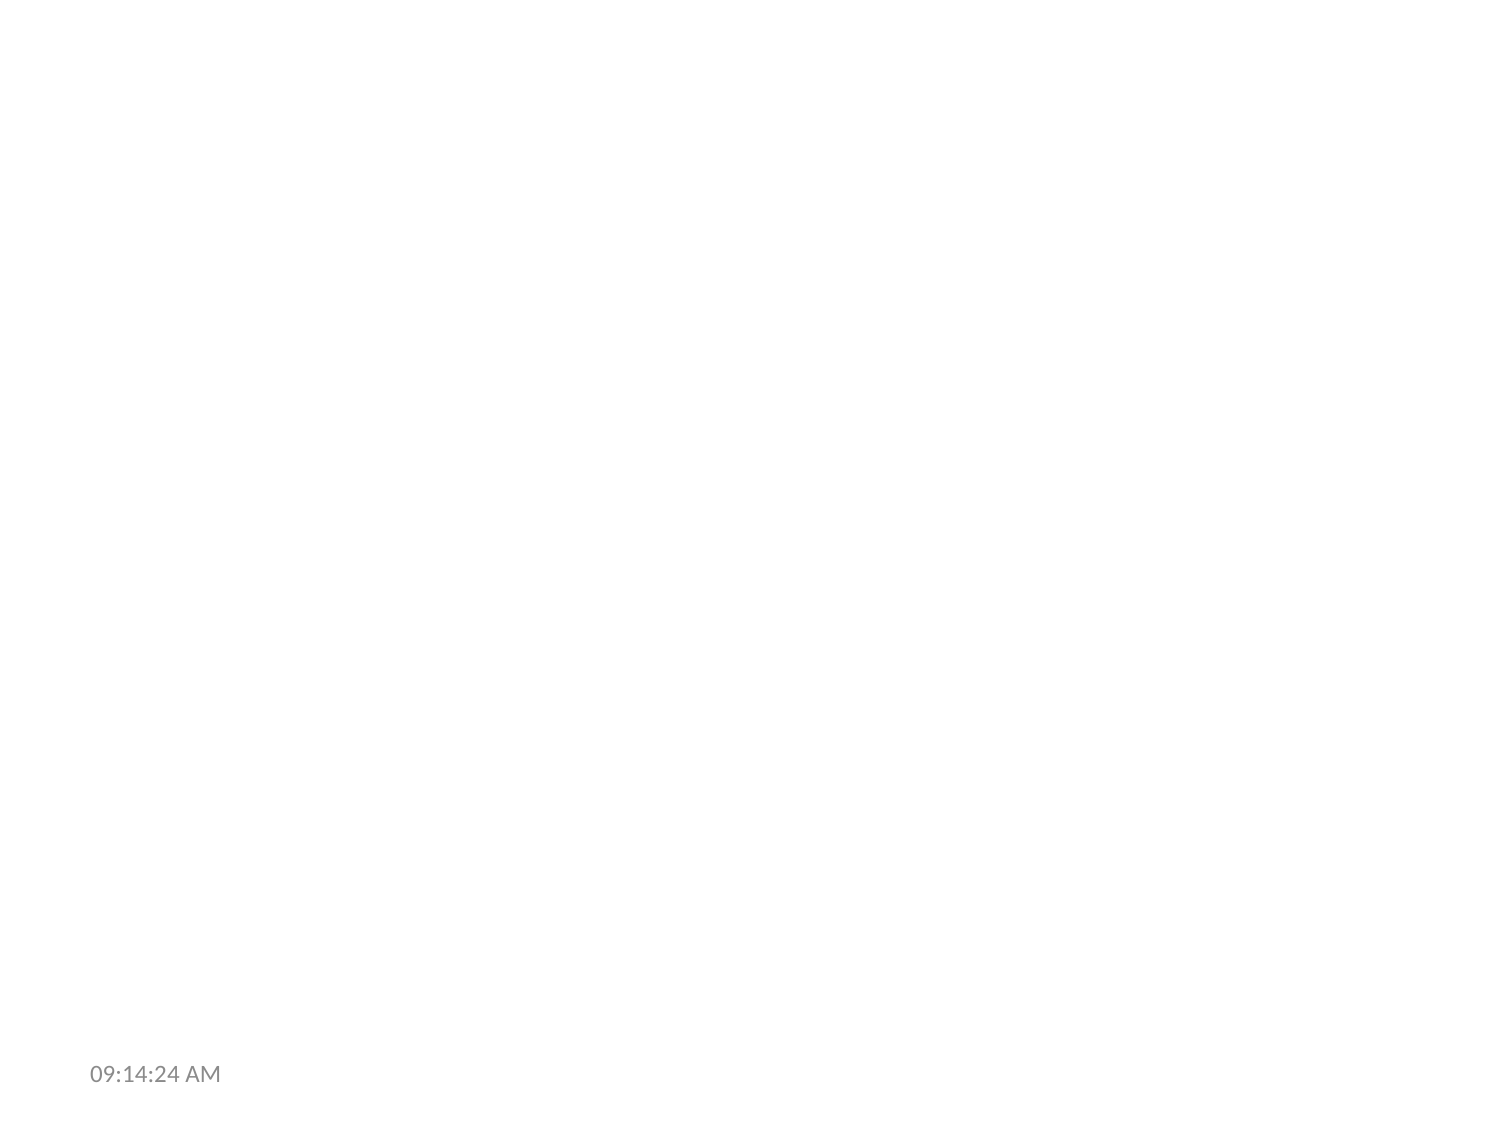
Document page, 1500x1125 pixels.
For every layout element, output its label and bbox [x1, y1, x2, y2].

slide_number [75, 1042, 425, 1103]
